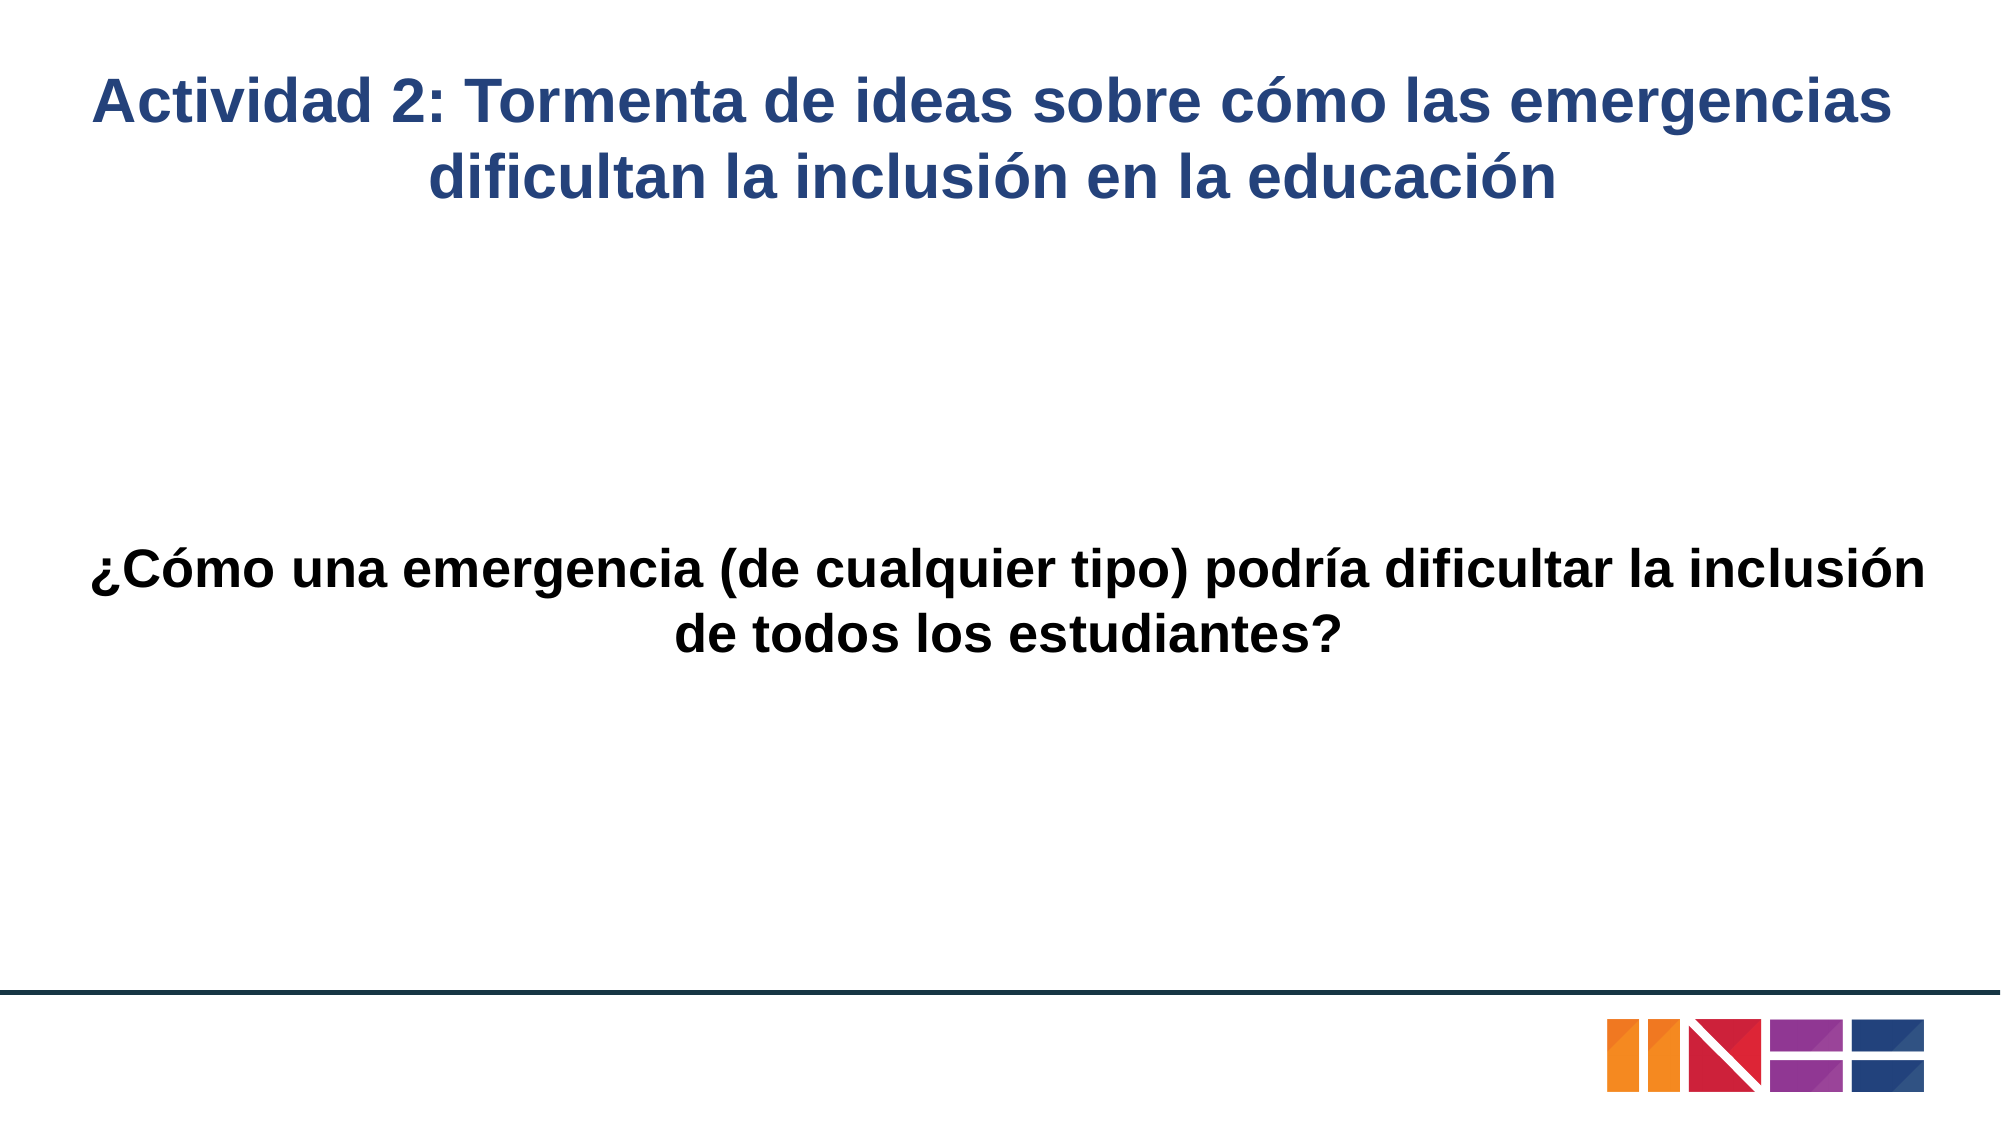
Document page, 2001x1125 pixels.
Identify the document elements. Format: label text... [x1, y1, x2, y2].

list ¿Cómo una emergencia (de cualquier tipo) podría dificultar la inclusión de todos los estudiantes? [39, 253, 1979, 1016]
picture [1607, 1019, 1924, 1092]
title Actividad 2: Tormenta de ideas sobre cómo las emergencias dificultan la inclusión en la educación [31, 40, 1957, 157]
